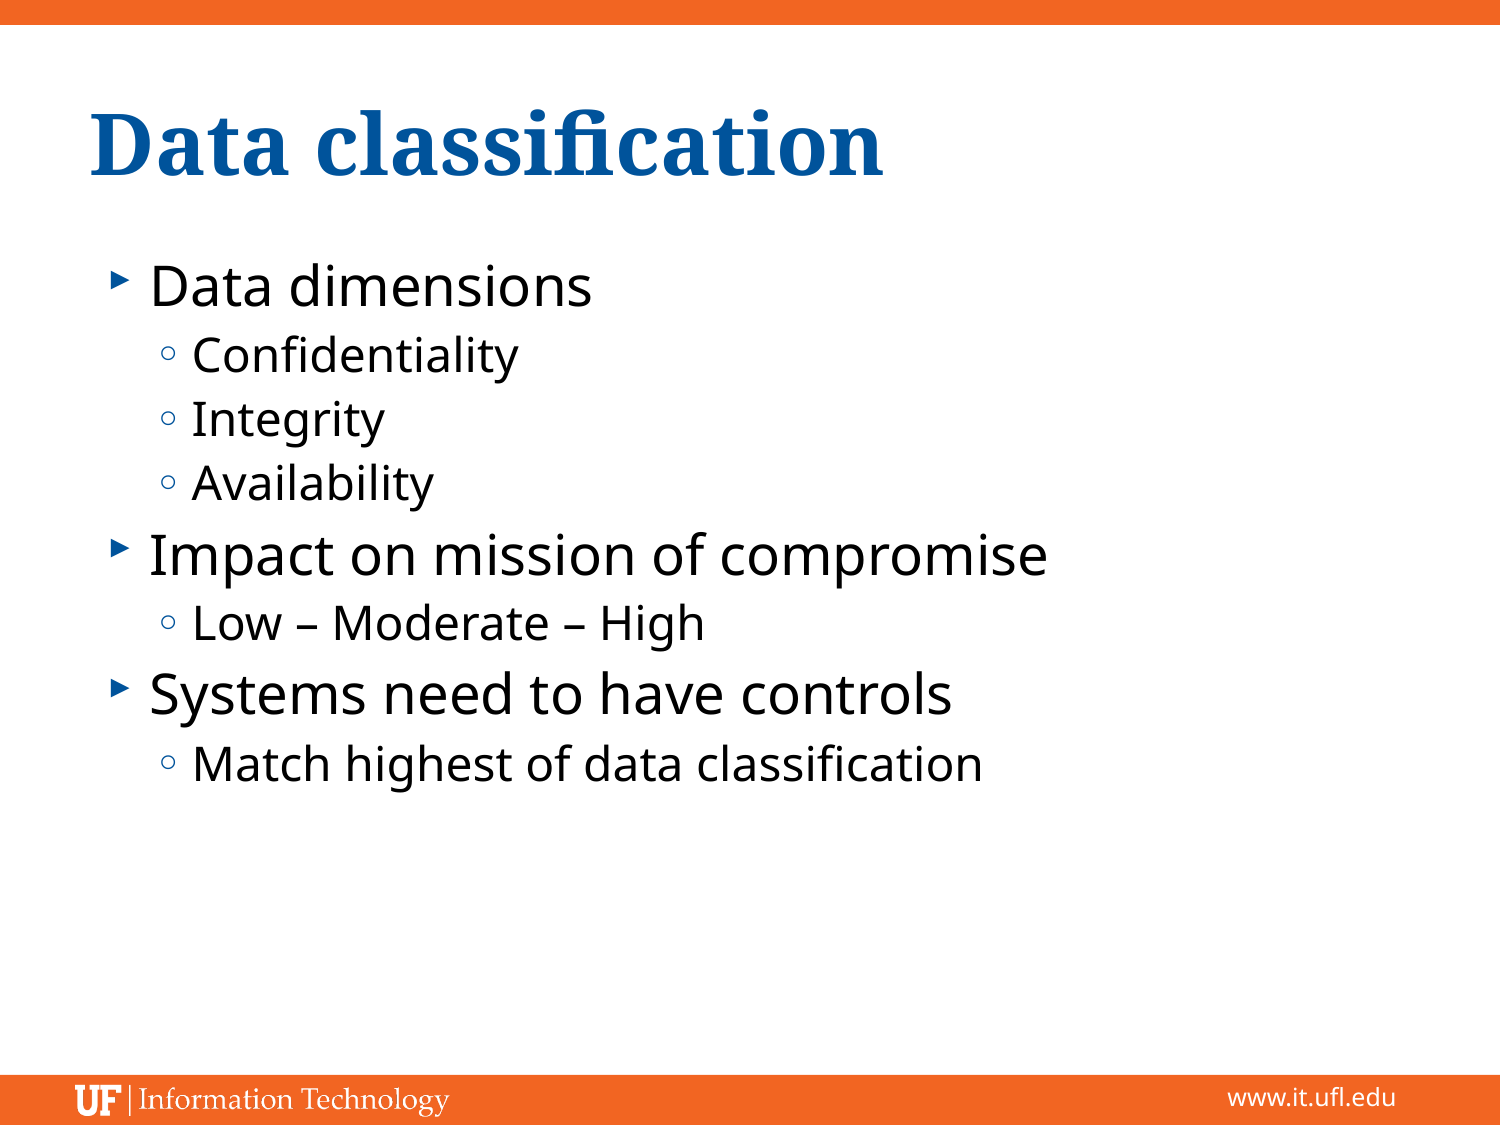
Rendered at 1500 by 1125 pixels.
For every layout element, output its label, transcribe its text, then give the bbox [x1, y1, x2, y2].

title Data classification [75, 50, 1425, 233]
list Data dimensions Confidentiality Integrity Availability Impact on mission of compromise Low – Moderate – High Systems need to have controls Match highest of data classification [75, 243, 1425, 986]
picture [75, 1083, 450, 1117]
